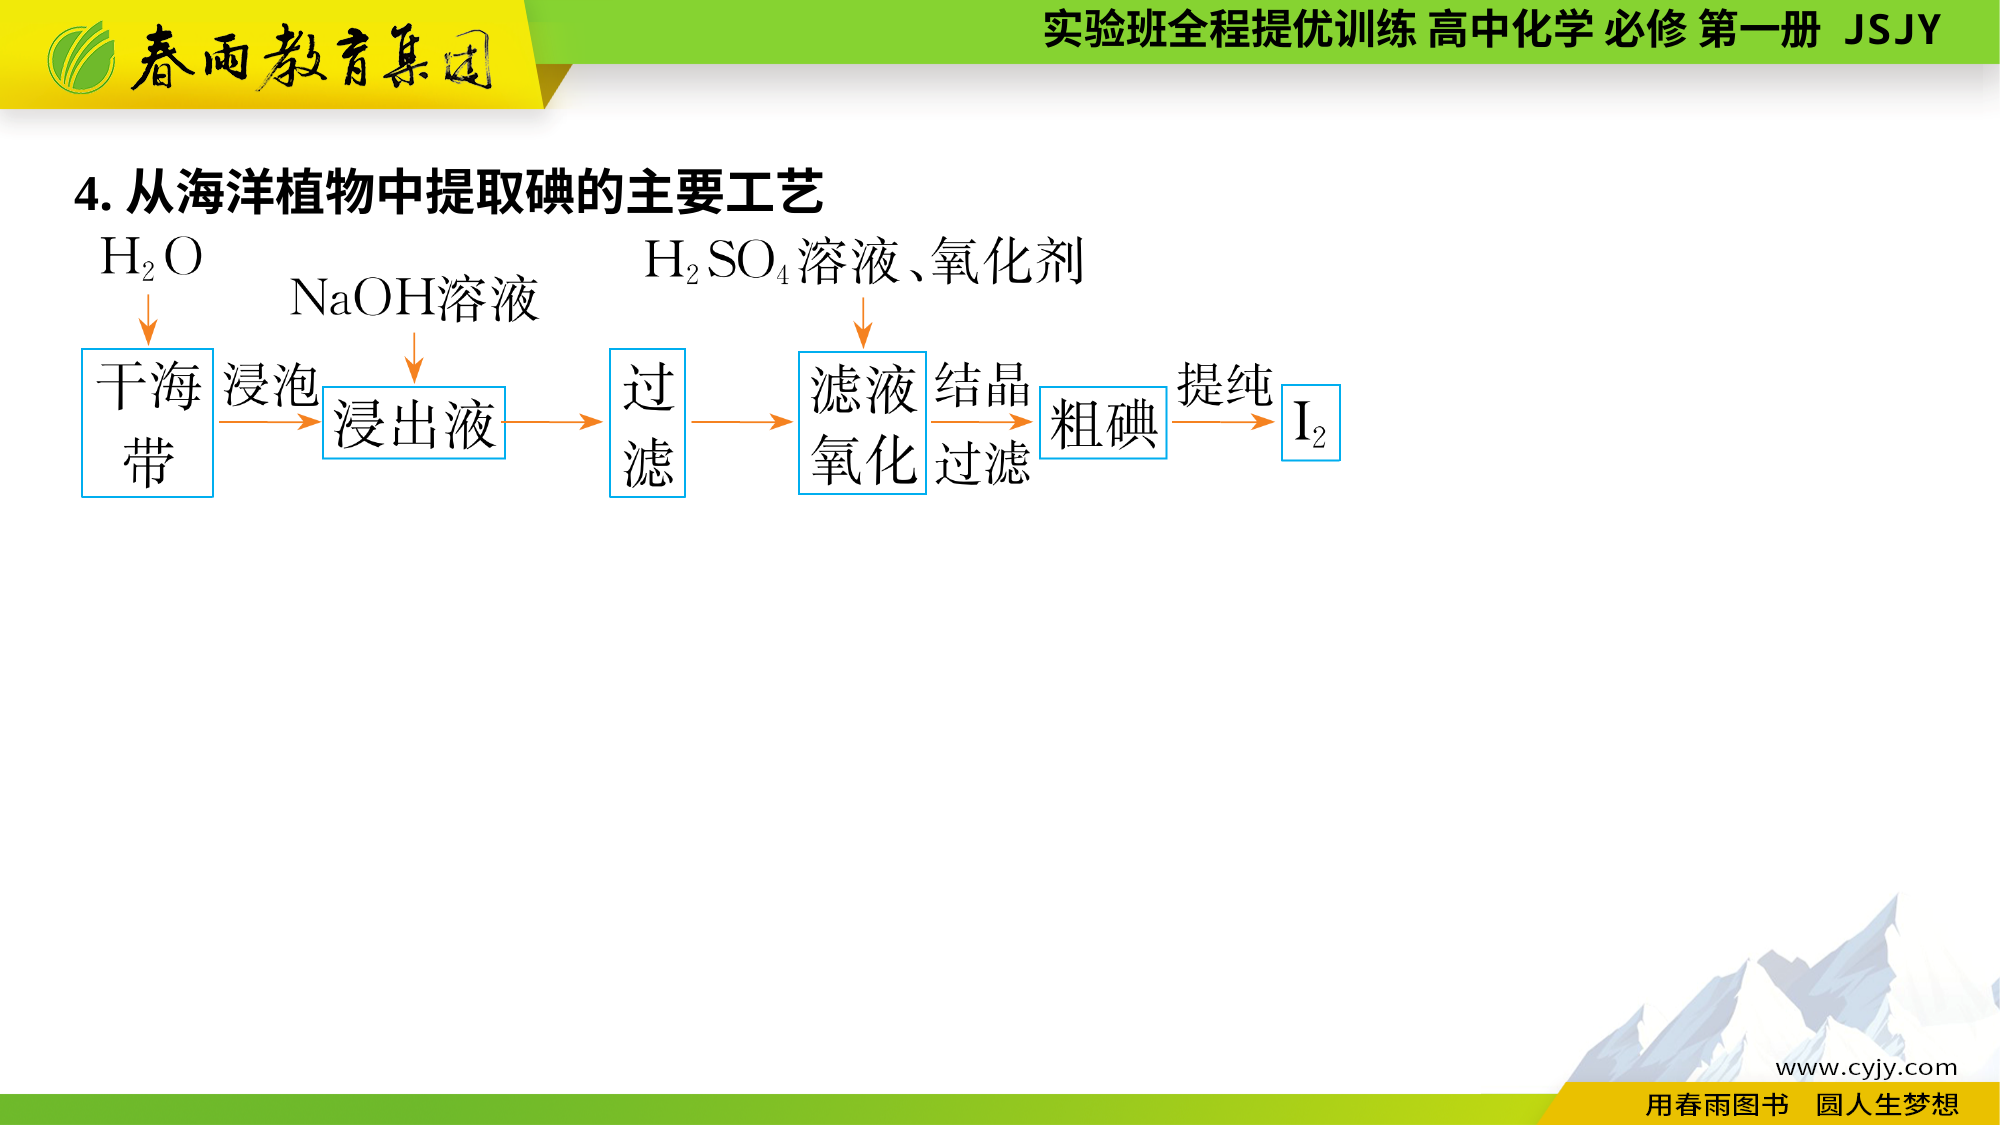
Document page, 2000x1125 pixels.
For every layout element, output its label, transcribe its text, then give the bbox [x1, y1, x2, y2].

picture [0, 0, 2000, 1125]
list 4.从海洋植物中提取碘的主要工艺 [59, 122, 1944, 217]
